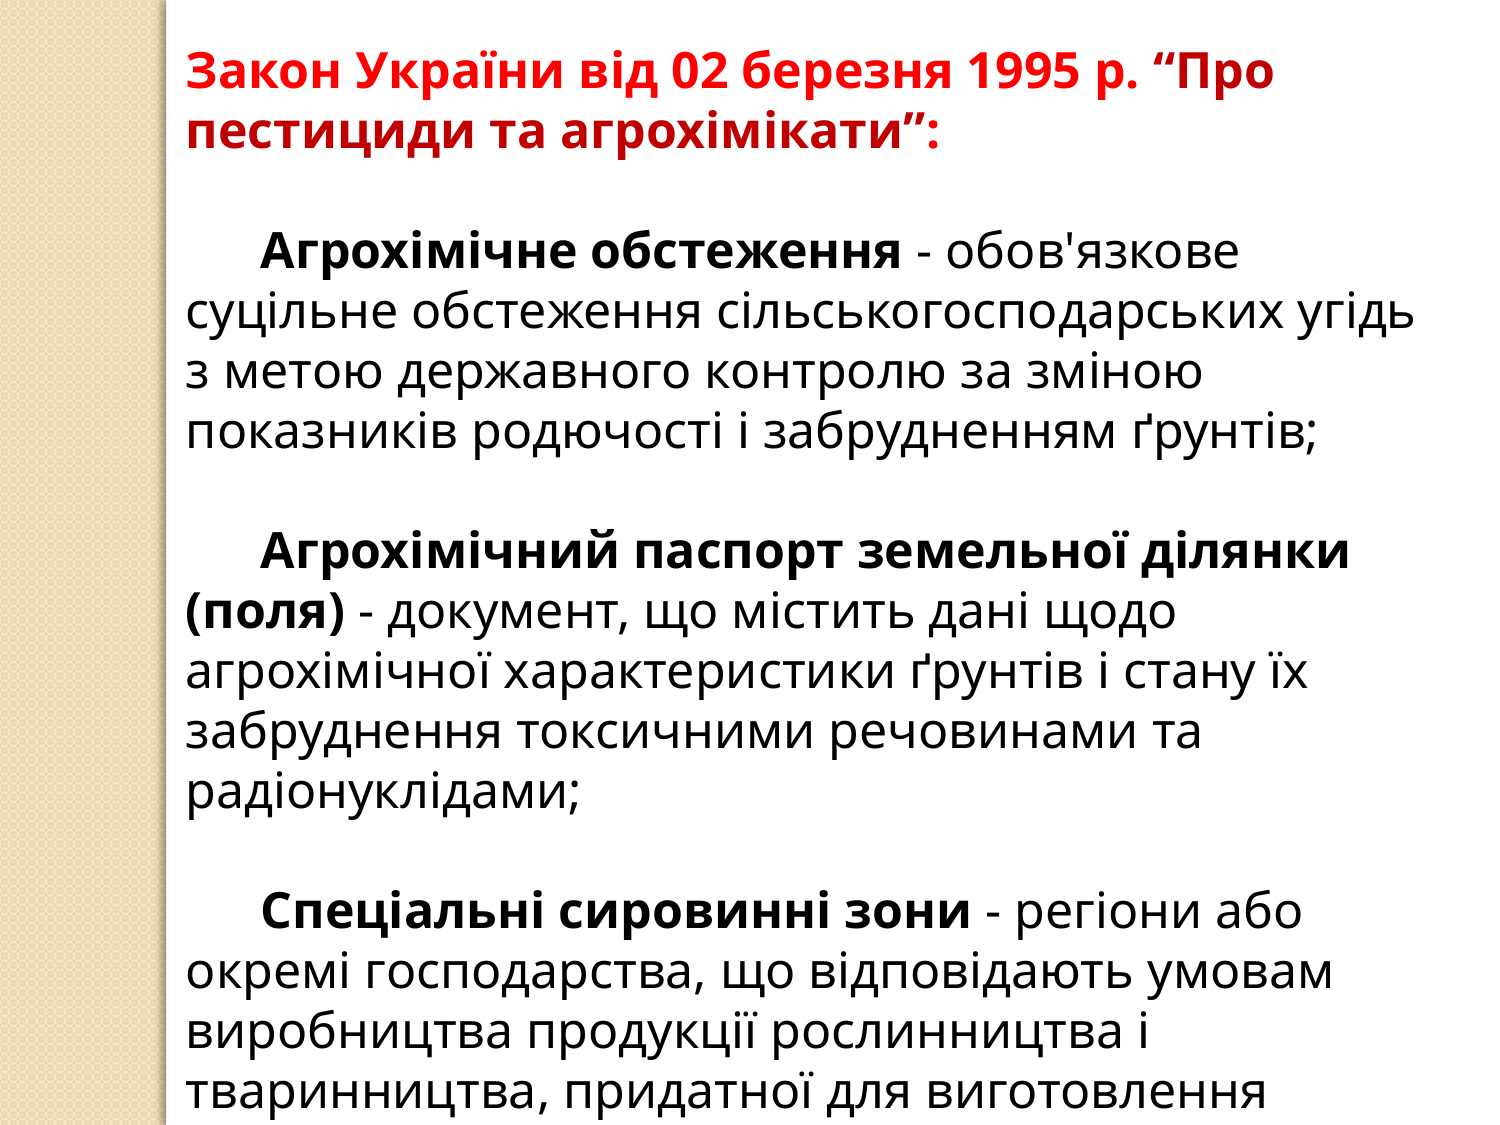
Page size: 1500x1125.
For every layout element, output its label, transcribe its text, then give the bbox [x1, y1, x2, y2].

text_box Закон України від 02 березня 1995 р. “Про пестициди та агрохімікати”: Агрохімічне обстеження - обов'язкове суцільне обстеження сільськогосподарських угідь з метою державного контролю за зміною показників родючості і забрудненням ґрунтів; Агрохімічний паспорт земельної ділянки (поля) - документ, що містить дані щодо агрохімічної характеристики ґрунтів і стану їх забруднення токсичними речовинами та радіонуклідами; Спеціальні сировинні зони - регіони або окремі господарства, що відповідають умовам виробництва продукції рослинництва і тваринництва, придатної для виготовлення продуктів дитячого та дієтичного харчування. [171, 30, 1447, 1125]
